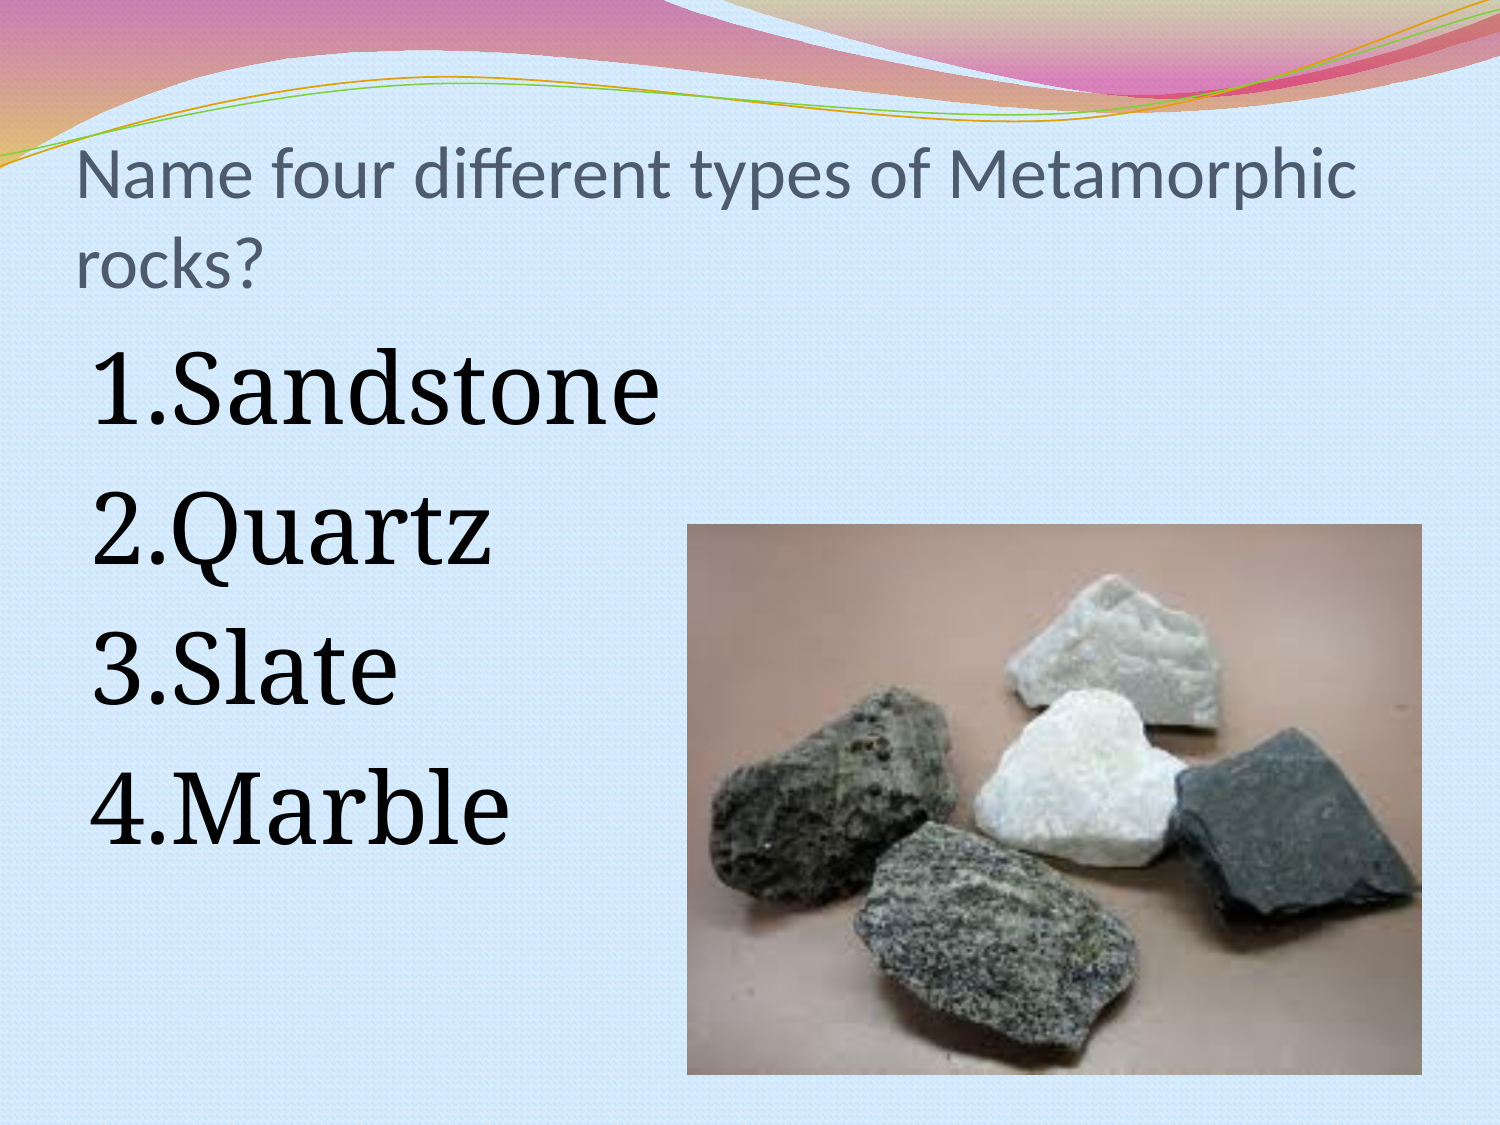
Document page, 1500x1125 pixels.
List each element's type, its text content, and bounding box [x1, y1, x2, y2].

title Name four different types of Metamorphic rocks? [75, 115, 1425, 303]
picture [687, 524, 1422, 1076]
list 1.Sandstone 2.Quartz 3.Slate 4.Marble [75, 317, 1425, 1038]
